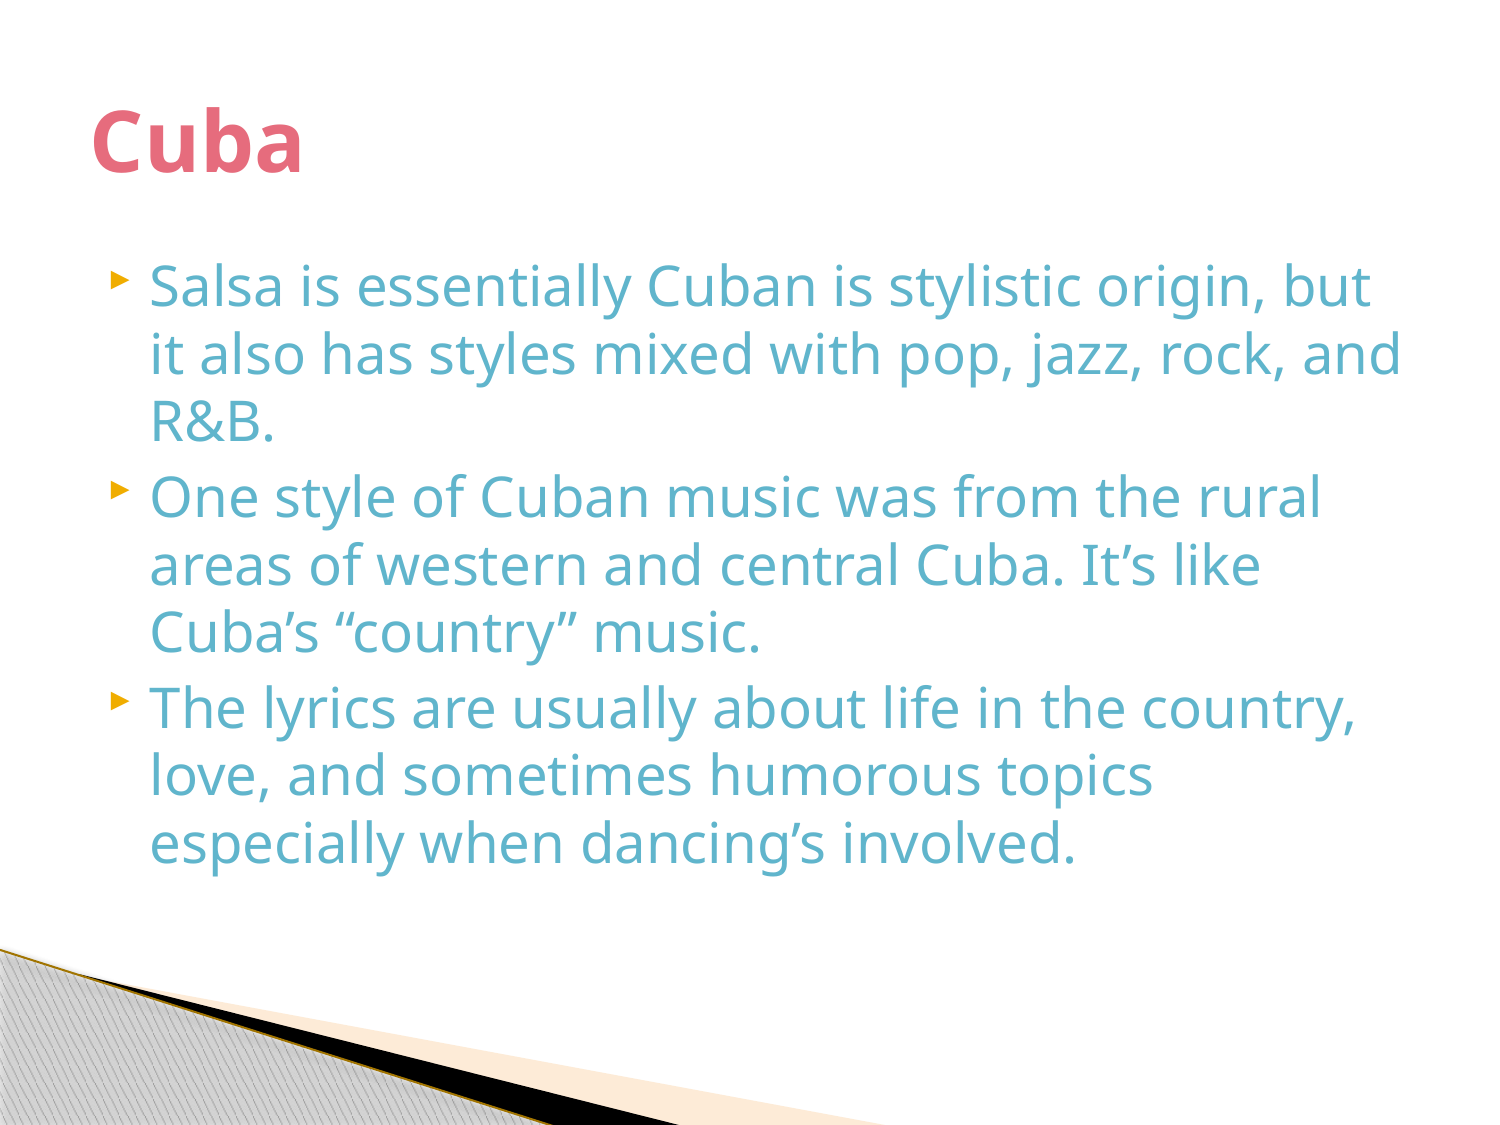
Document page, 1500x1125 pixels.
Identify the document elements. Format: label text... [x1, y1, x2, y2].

title Cuba [75, 45, 1425, 233]
list Salsa is essentially Cuban is stylistic origin, but it also has styles mixed with pop, jazz, rock, and R&B. One style of Cuban music was from the rural areas of western and central Cuba. It’s like Cuba’s “country” music. The lyrics are usually about life in the country, love, and sometimes humorous topics especially when dancing’s involved. [75, 243, 1425, 986]
